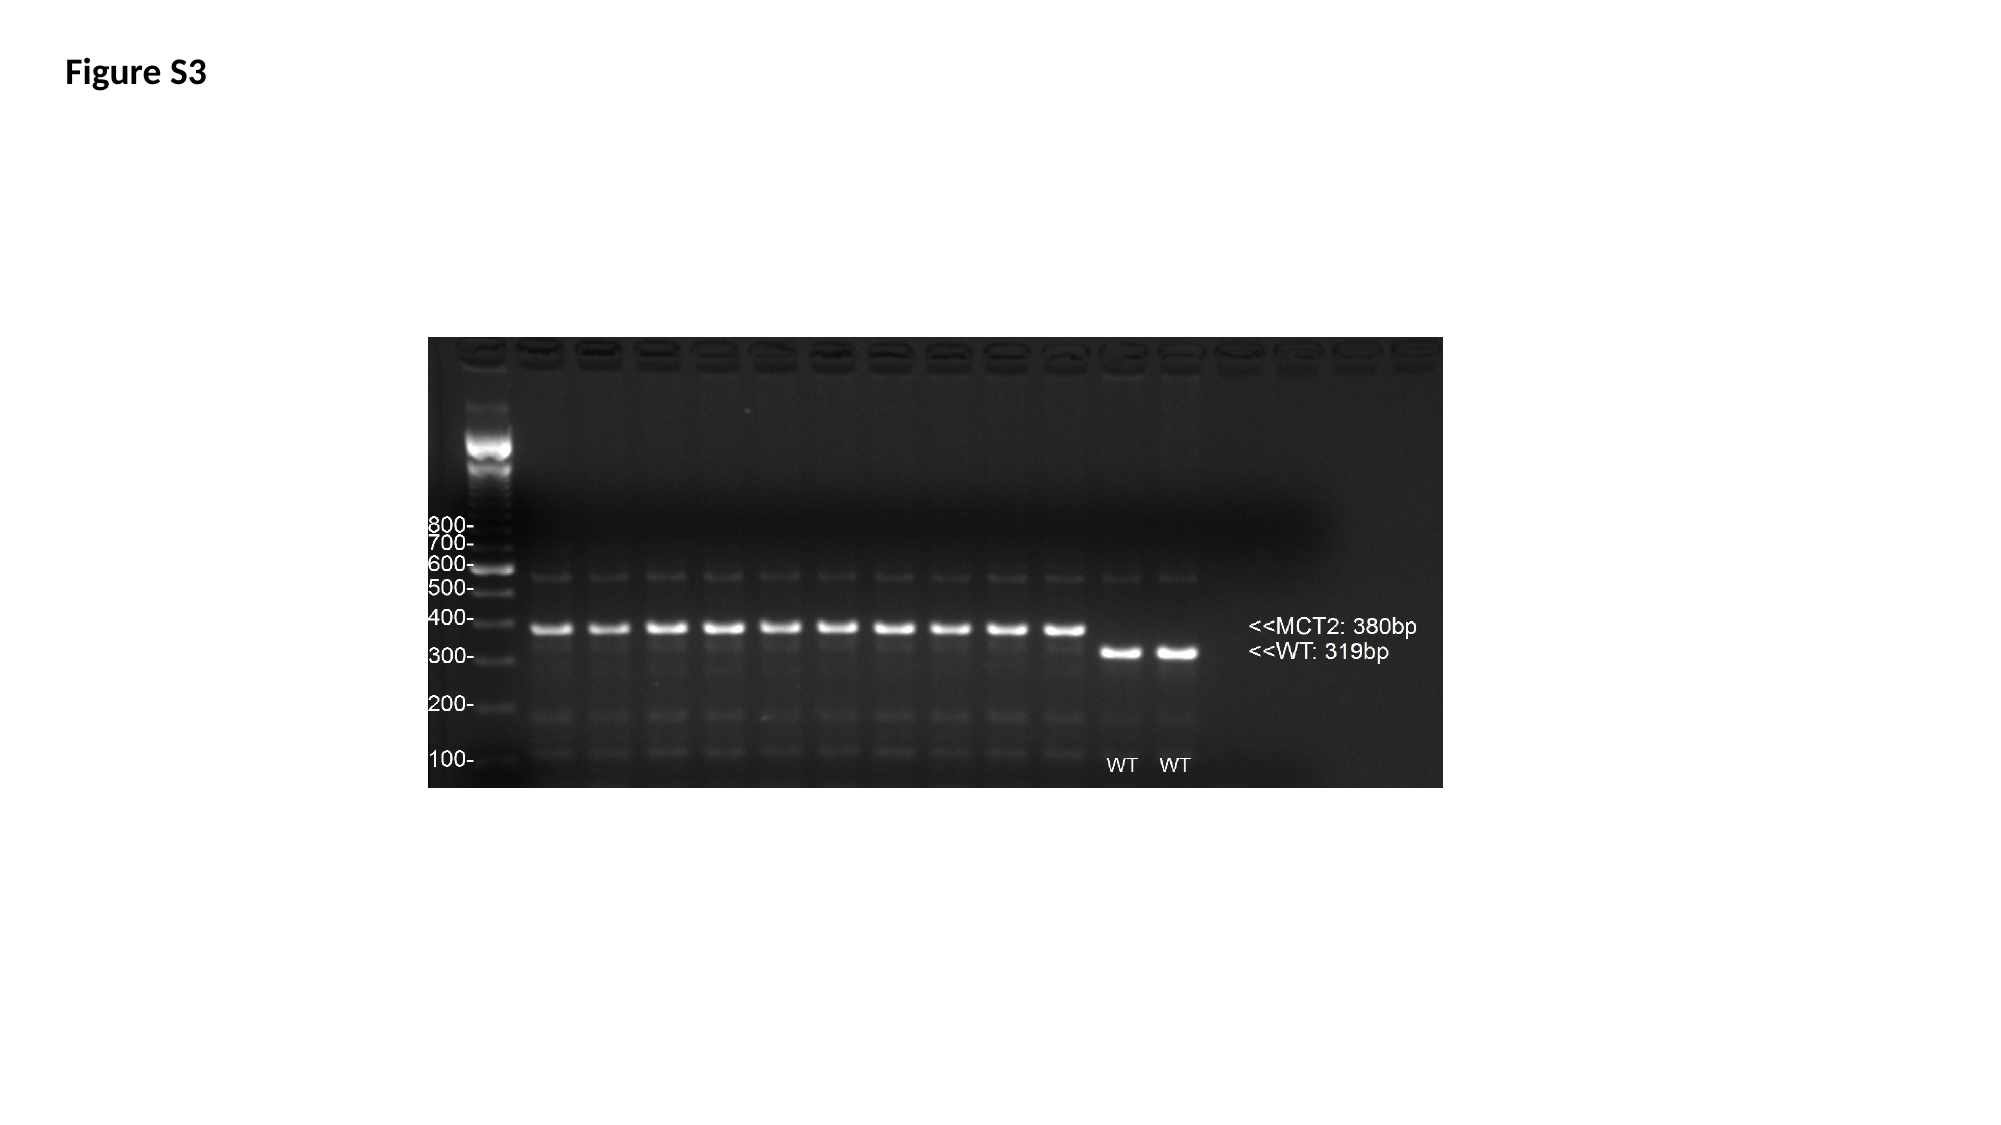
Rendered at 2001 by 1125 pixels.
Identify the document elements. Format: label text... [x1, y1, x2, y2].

picture [428, 337, 1443, 788]
text_box Figure S3 [50, 39, 222, 100]
